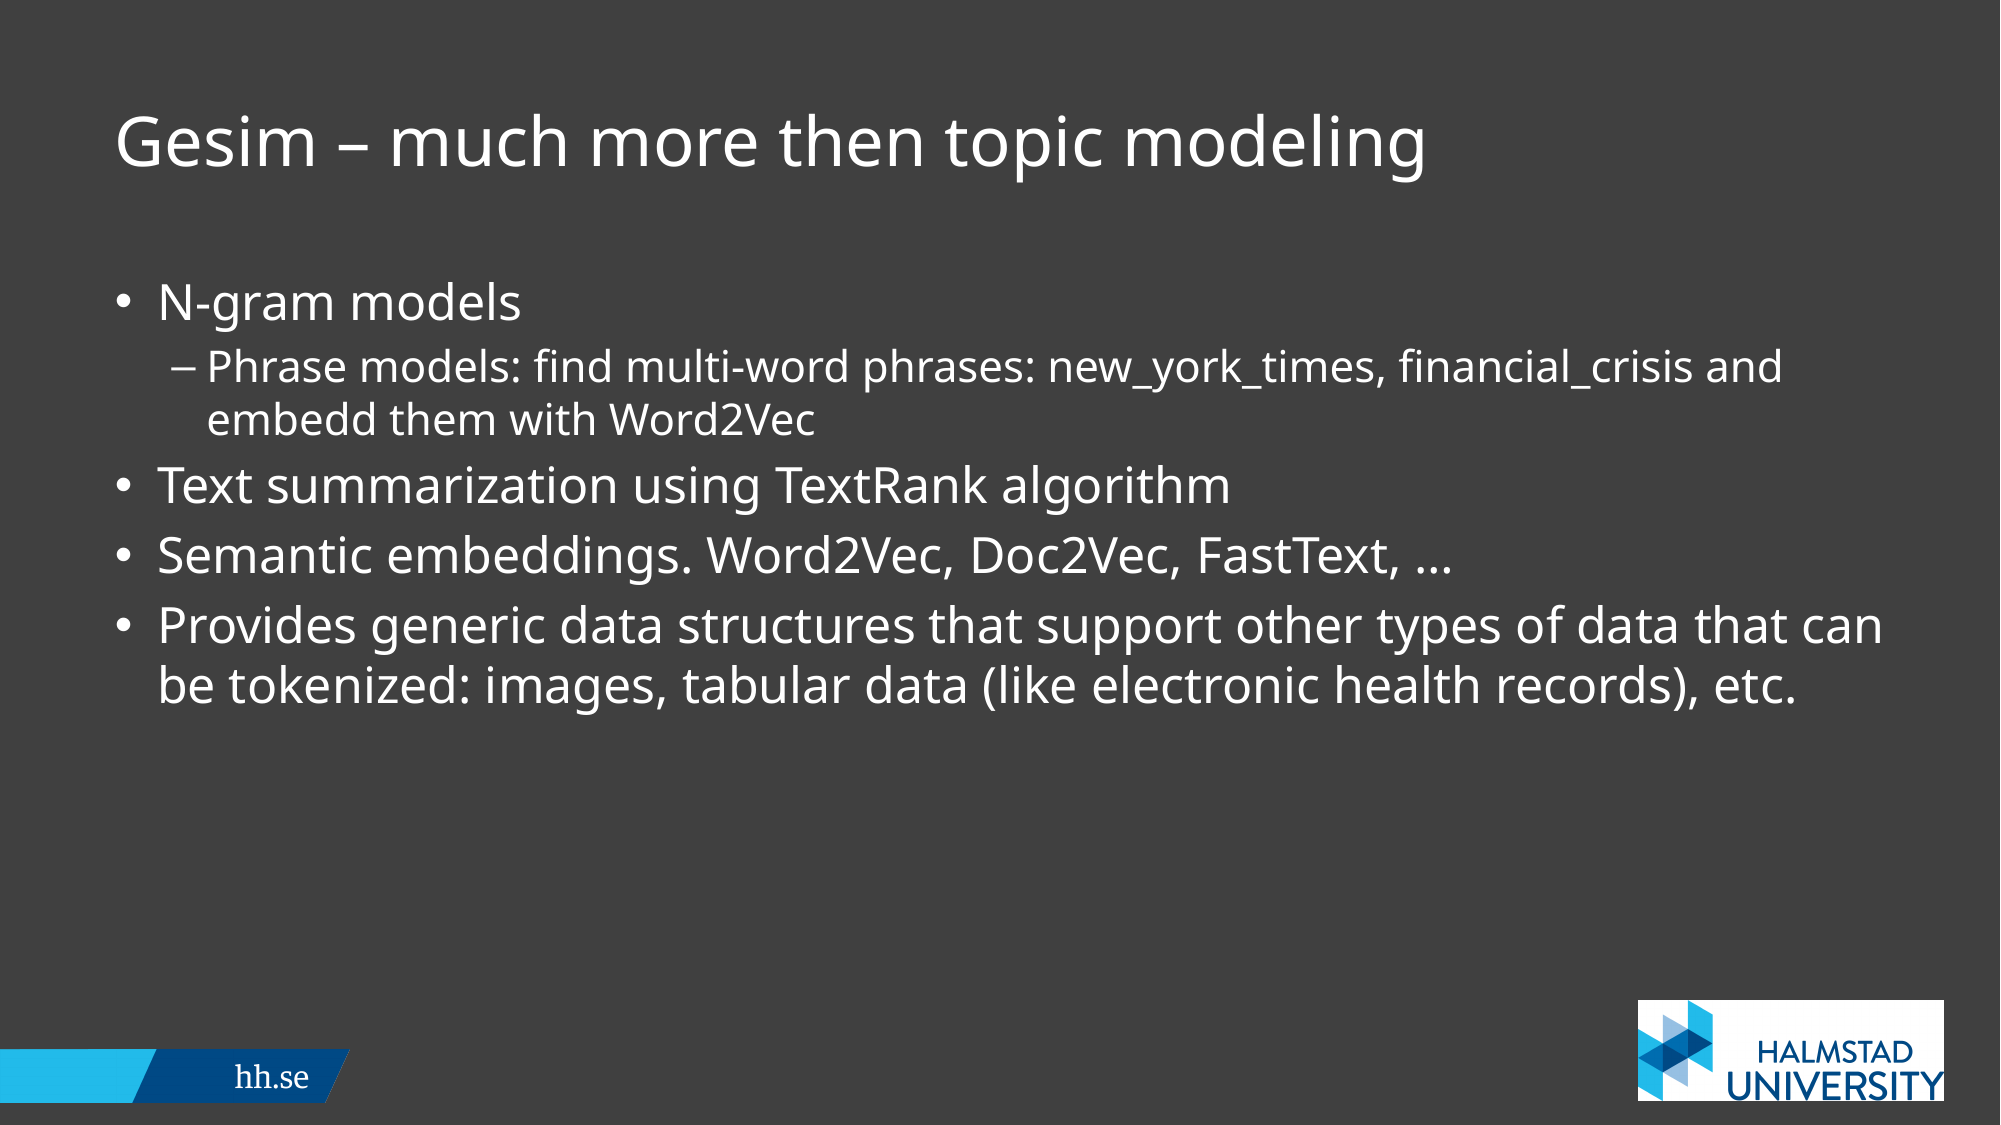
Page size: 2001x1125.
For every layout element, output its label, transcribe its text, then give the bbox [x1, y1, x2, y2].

picture [1638, 1000, 1944, 1101]
picture [0, 1049, 350, 1103]
list N-gram models Phrase models: find multi-word phrases: new_york_times, financial_crisis and embedd them with Word2Vec Text summarization using TextRank algorithm Semantic embeddings. Word2Vec, Doc2Vec, FastText, … Provides generic data structures that support other types of data that can be tokenized: images, tabular data (like electronic health records), etc. [99, 262, 1931, 1006]
title Gesim – much more then topic modeling [99, 44, 1931, 233]
